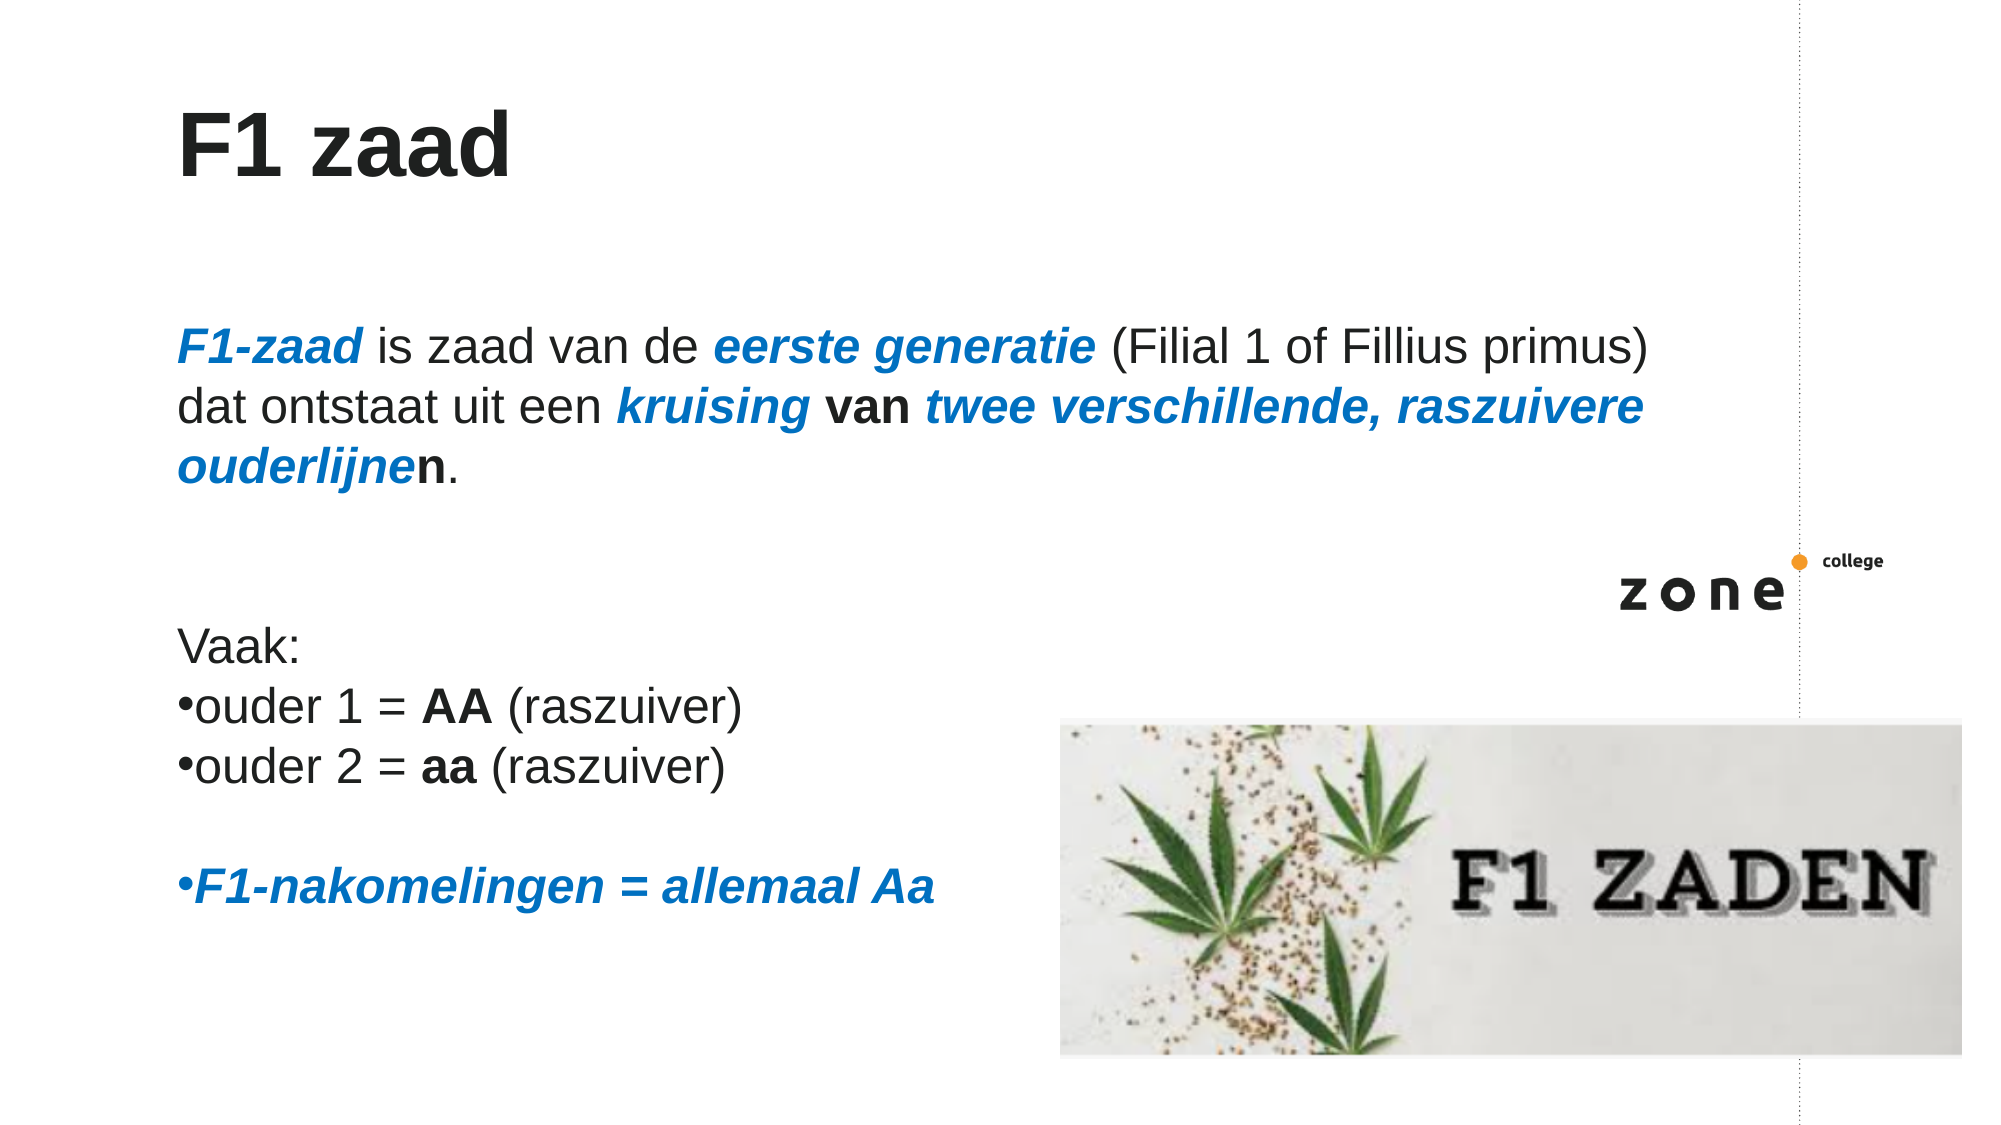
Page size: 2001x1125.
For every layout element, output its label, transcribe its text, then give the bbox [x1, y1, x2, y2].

title F1 zaad [177, 97, 1471, 261]
list F1-zaad is zaad van de eerste generatie (Filial 1 of Fillius primus) dat ontstaat uit een kruising van twee verschillende, raszuivere ouderlijnen. Vaak: ouder 1 = AA (raszuiver) ouder 2 = aa (raszuiver) F1-nakomelingen = allemaal Aa [177, 313, 1719, 1091]
picture [1060, 0, 2001, 1125]
